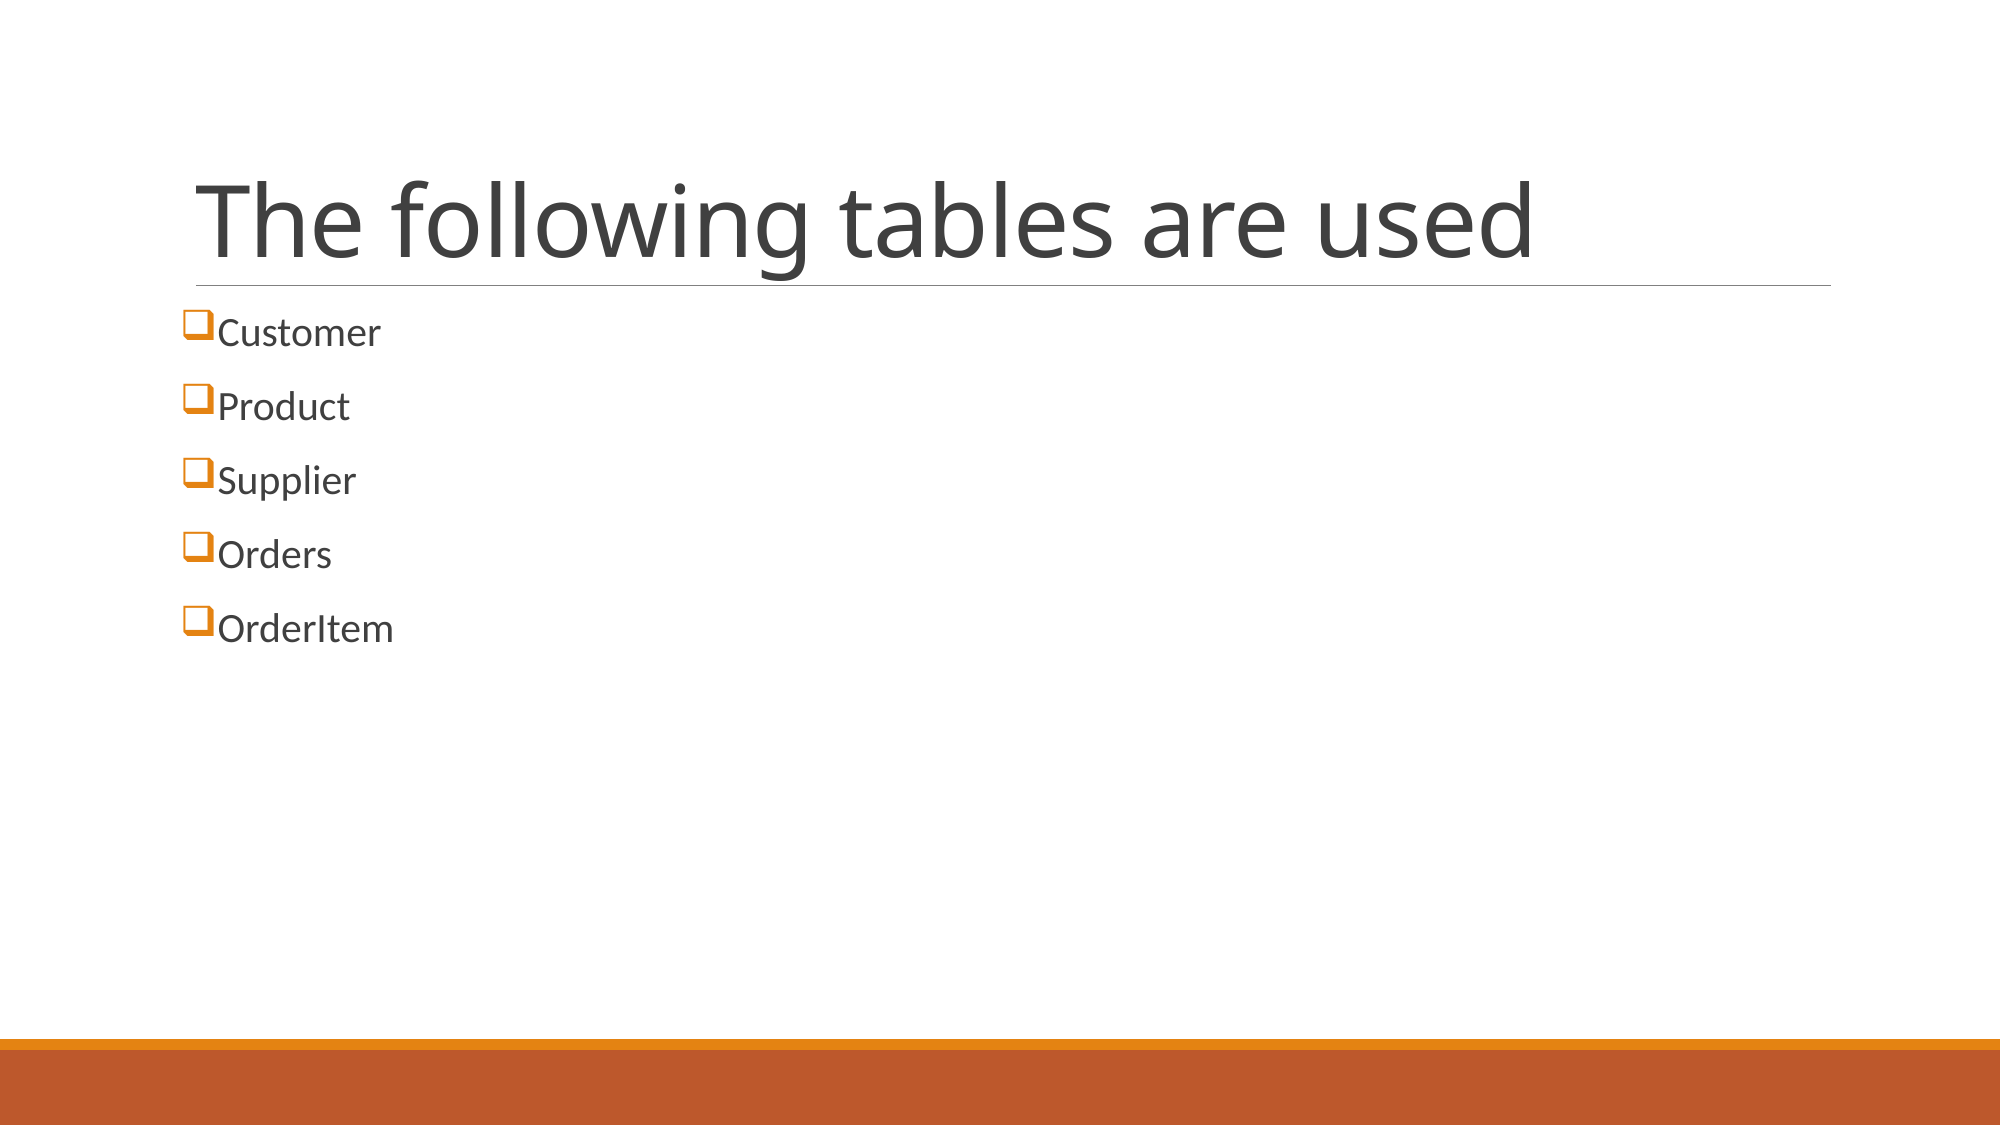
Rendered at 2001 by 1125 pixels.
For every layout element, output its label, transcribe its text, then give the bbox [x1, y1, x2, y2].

title The following tables are used [180, 47, 1830, 285]
list Customer Product Supplier Orders OrderItem [180, 302, 1830, 963]
